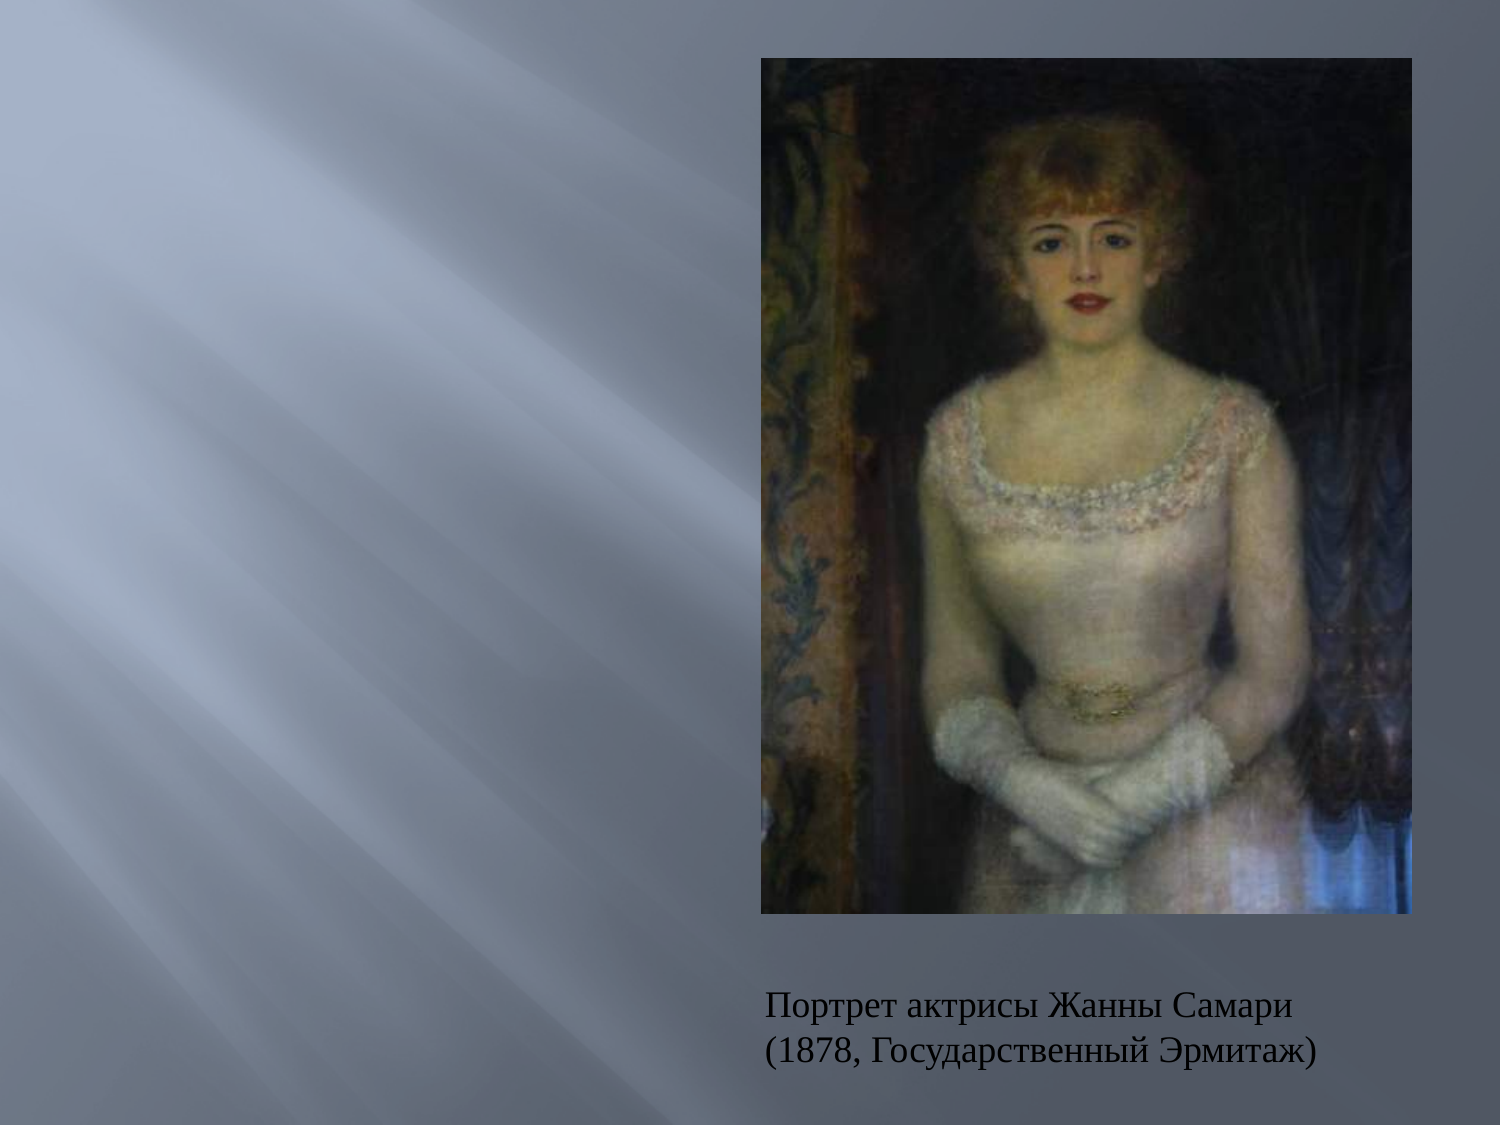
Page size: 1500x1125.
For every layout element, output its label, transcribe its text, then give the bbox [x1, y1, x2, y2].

picture [761, 58, 1412, 915]
text_box Портрет актрисы Жанны Самари (1878, Государственный Эрмитаж) [750, 972, 1407, 1078]
